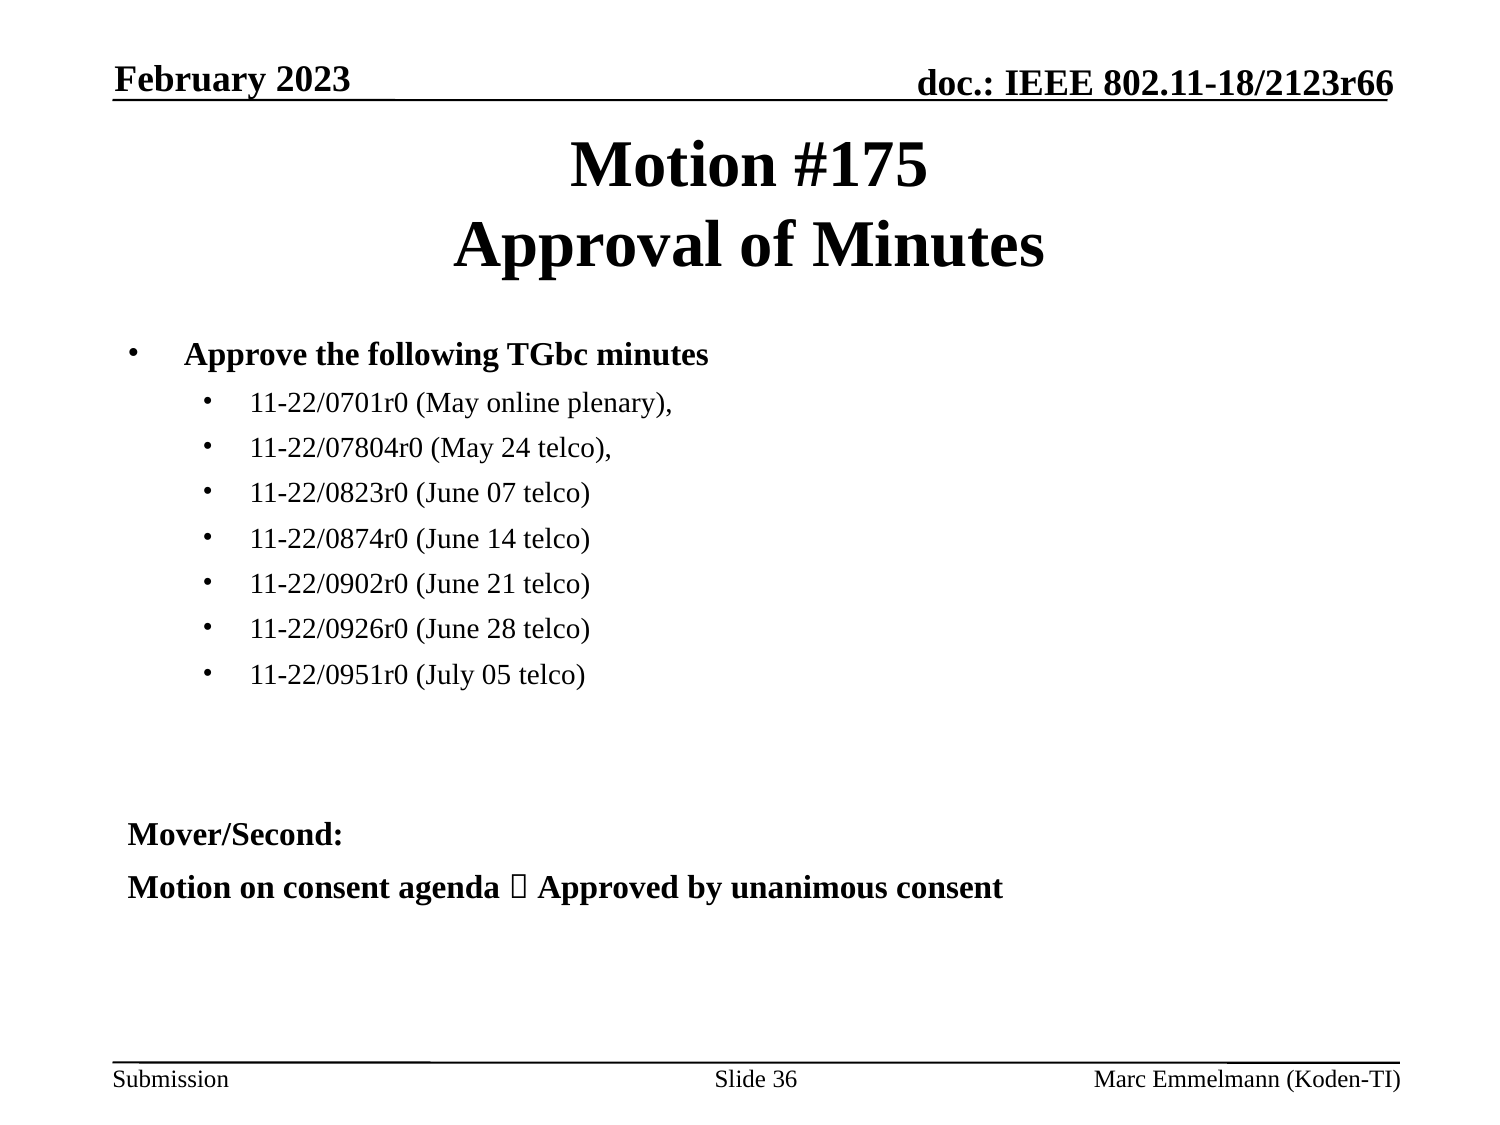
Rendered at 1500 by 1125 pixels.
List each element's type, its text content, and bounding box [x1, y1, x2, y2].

title Motion #175 Approval of Minutes [112, 112, 1388, 288]
slide_number Slide 36 [712, 1061, 800, 1123]
footer Marc Emmelmann (Koden-TI) [878, 1061, 1402, 1093]
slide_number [114, 54, 423, 100]
list Approve the following TGbc minutes 11-22/0701r0 (May online plenary), 11-22/07804r0 (May 24 telco), 11-22/0823r0 (June 07 telco) 11-22/0874r0 (June 14 telco) 11-22/0902r0 (June 21 telco) 11-22/0926r0 (June 28 telco) 11-22/0951r0 (July 05 telco) Mover/Second: Motion on consent agenda  Approved by unanimous consent [112, 324, 1388, 1000]
